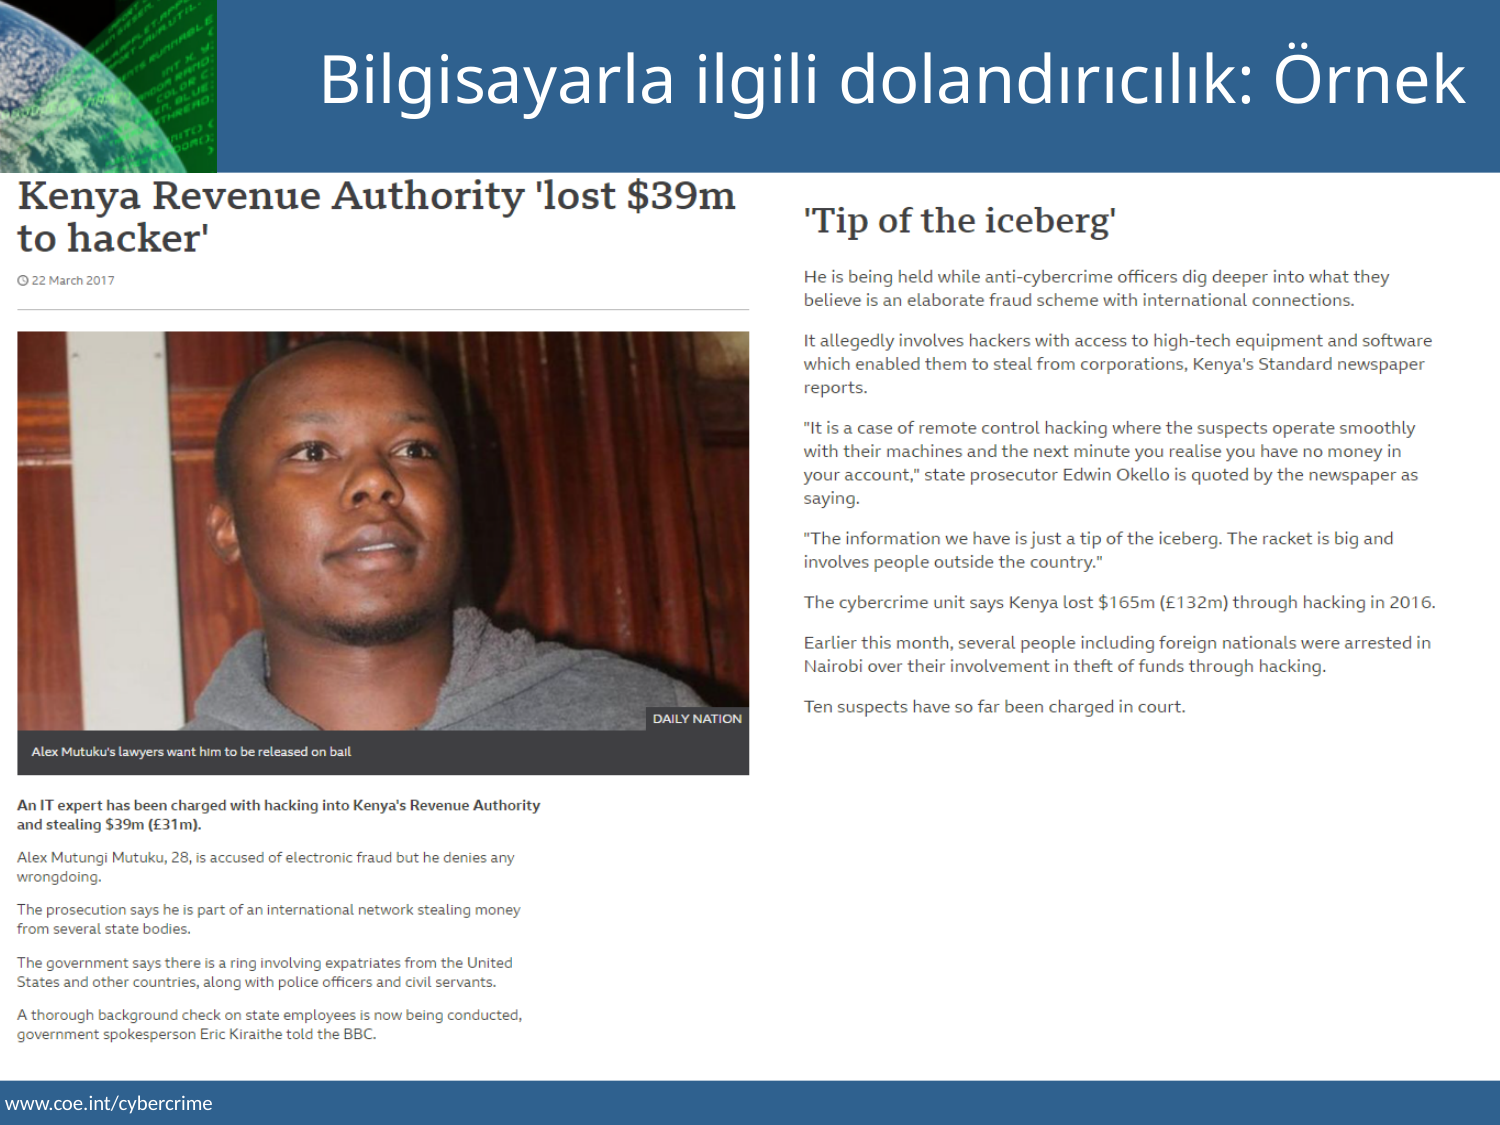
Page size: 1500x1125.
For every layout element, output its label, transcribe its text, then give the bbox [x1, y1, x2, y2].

text_box Bilgisayarla ilgili dolandırıcılık: Örnek [231, 29, 1484, 125]
picture [0, 0, 217, 173]
picture [1, 174, 1500, 1070]
